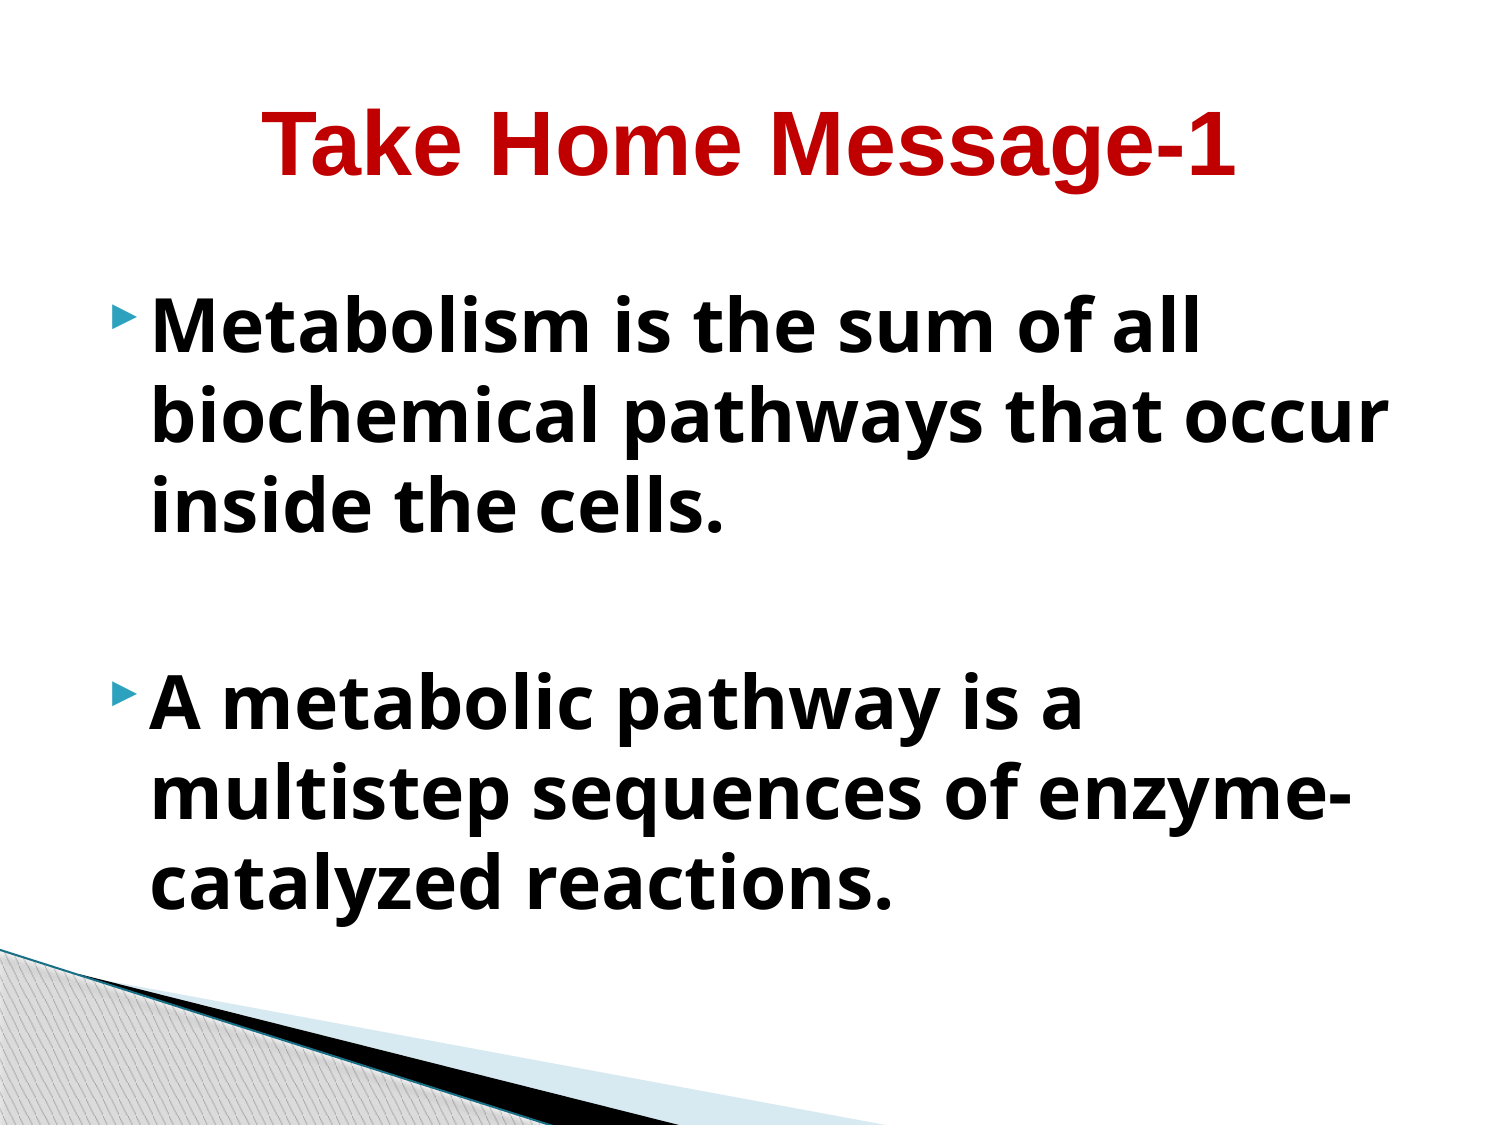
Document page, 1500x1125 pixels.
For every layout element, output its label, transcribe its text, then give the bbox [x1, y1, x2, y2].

title Take Home Message-1 [75, 45, 1425, 233]
list Metabolism is the sum of all biochemical pathways that occur inside the cells. A metabolic pathway is a multistep sequences of enzyme-catalyzed reactions. [74, 269, 1426, 1013]
